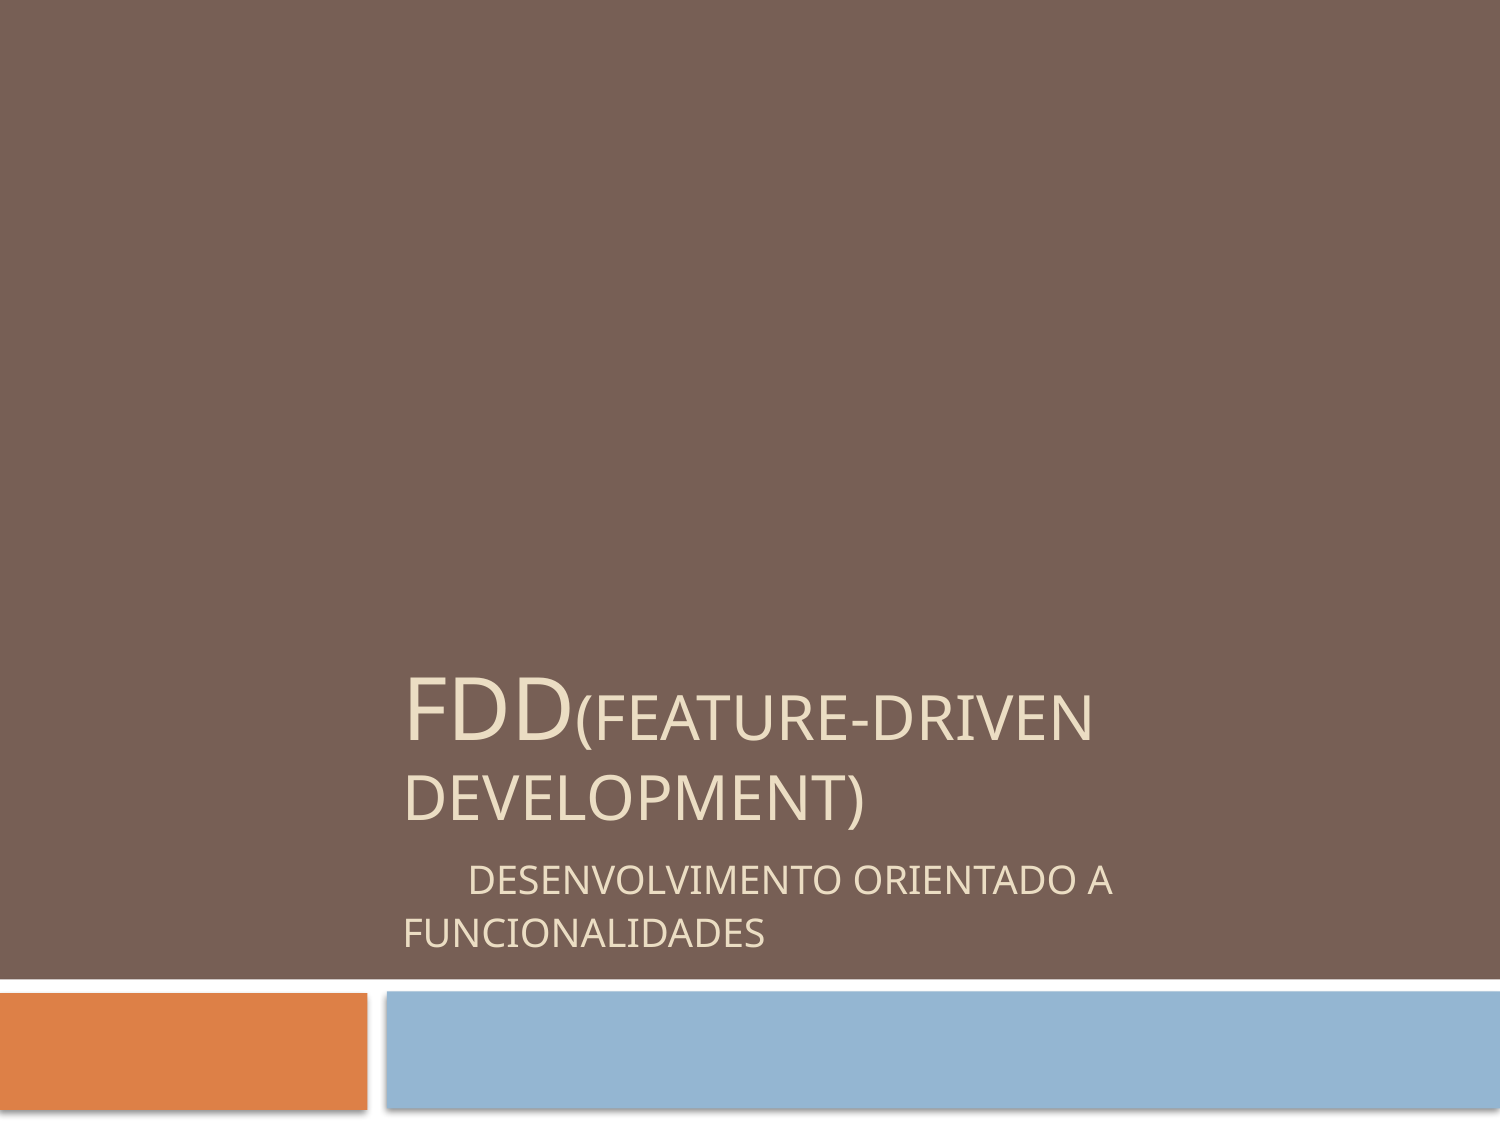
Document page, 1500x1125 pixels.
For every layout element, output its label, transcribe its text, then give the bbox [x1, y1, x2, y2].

title FDD(Feature-driven development) Desenvolvimento Orientado a Funcionalidades [387, 662, 1450, 963]
